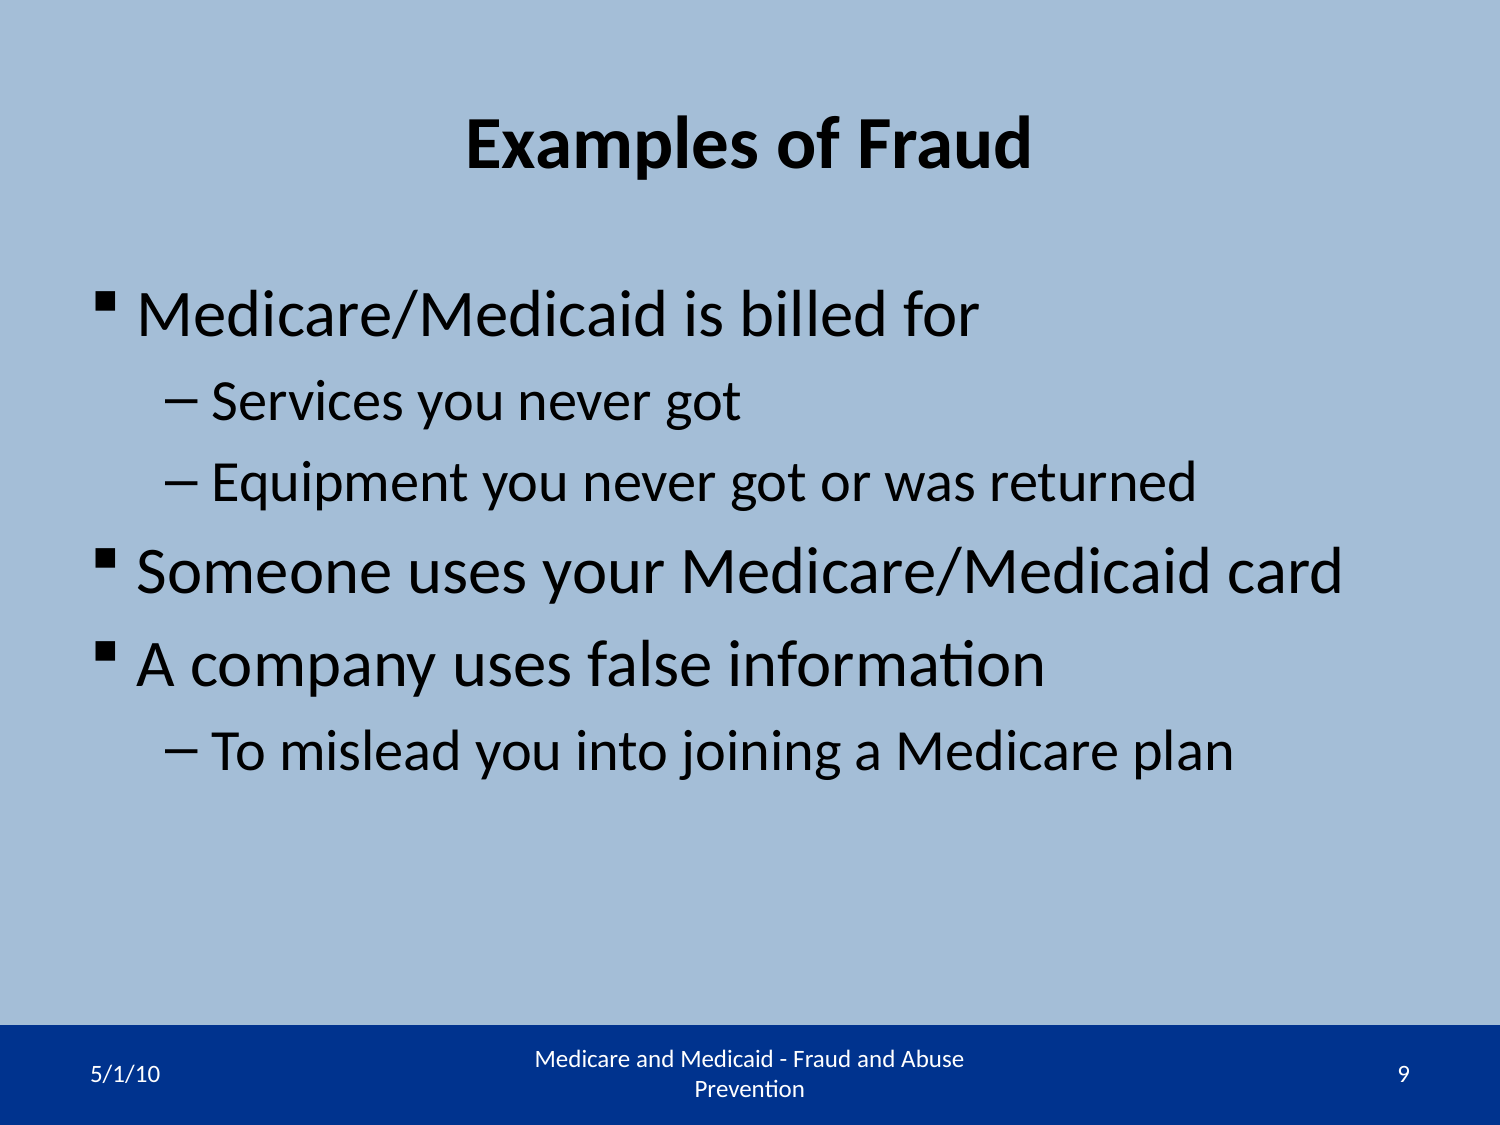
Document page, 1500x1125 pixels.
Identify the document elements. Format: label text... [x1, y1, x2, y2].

list Medicare/Medicaid is billed for Services you never got Equipment you never got or was returned Someone uses your Medicare/Medicaid card A company uses false information To mislead you into joining a Medicare plan [74, 262, 1426, 1006]
footer Medicare and Medicaid - Fraud and Abuse Prevention [462, 1042, 1038, 1103]
title Examples of Fraud [74, 44, 1426, 233]
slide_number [75, 1042, 425, 1103]
slide_number 9 [1074, 1042, 1425, 1103]
